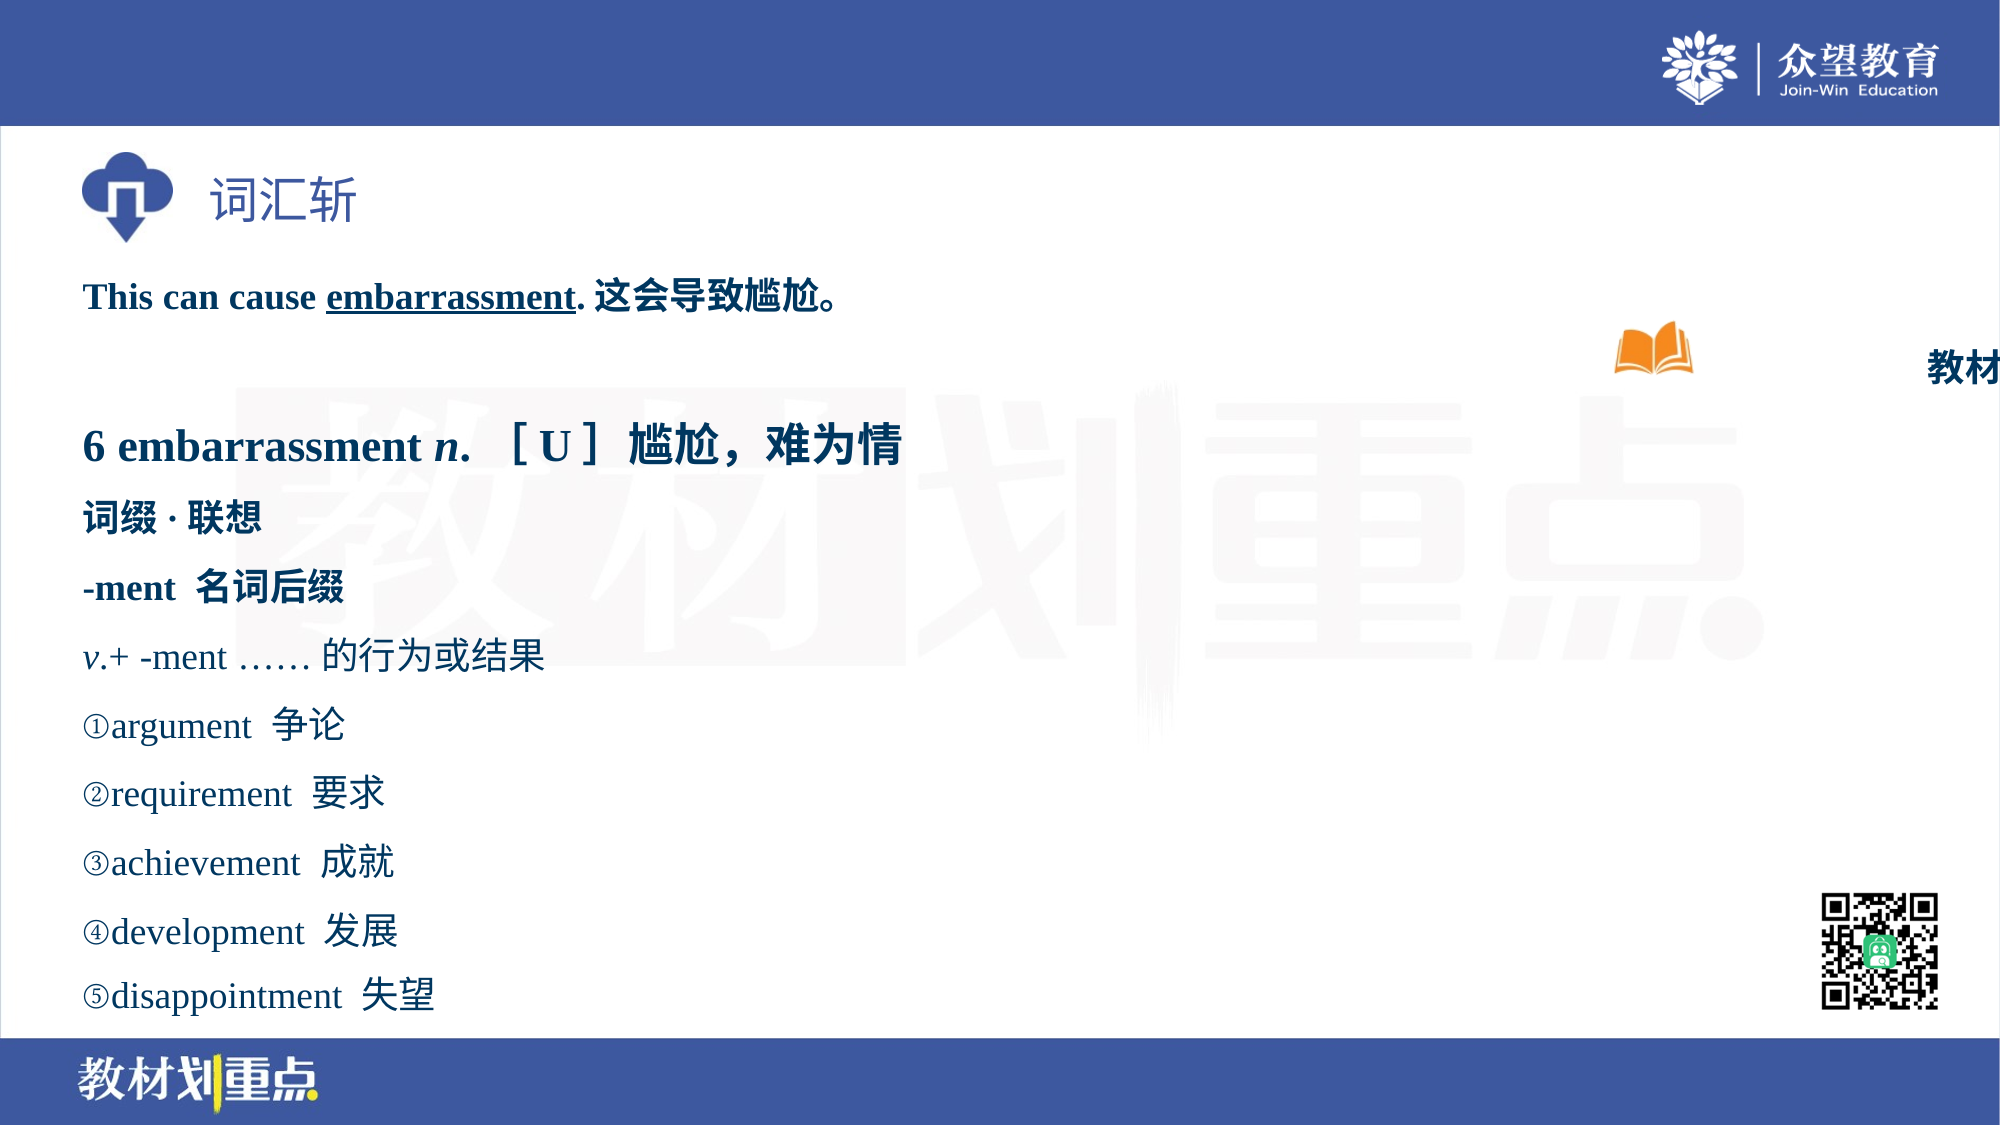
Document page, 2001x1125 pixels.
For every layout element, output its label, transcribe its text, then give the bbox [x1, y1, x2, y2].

picture [0, 0, 2000, 1125]
text_box 6 embarrassment n.［U］尴尬，难为情 [82, 389, 1817, 470]
text_box 词缀·联想 -ment 名词后缀 v.+ -ment ……的行为或结果 ①argument 争论 ②requirement 要求 ③achievement 成就 ④development 发展 ⑤disappointment 失望 [82, 470, 1817, 1010]
text_box This can cause embarrassment.这会导致尴尬。 教材P7 [82, 248, 1817, 382]
